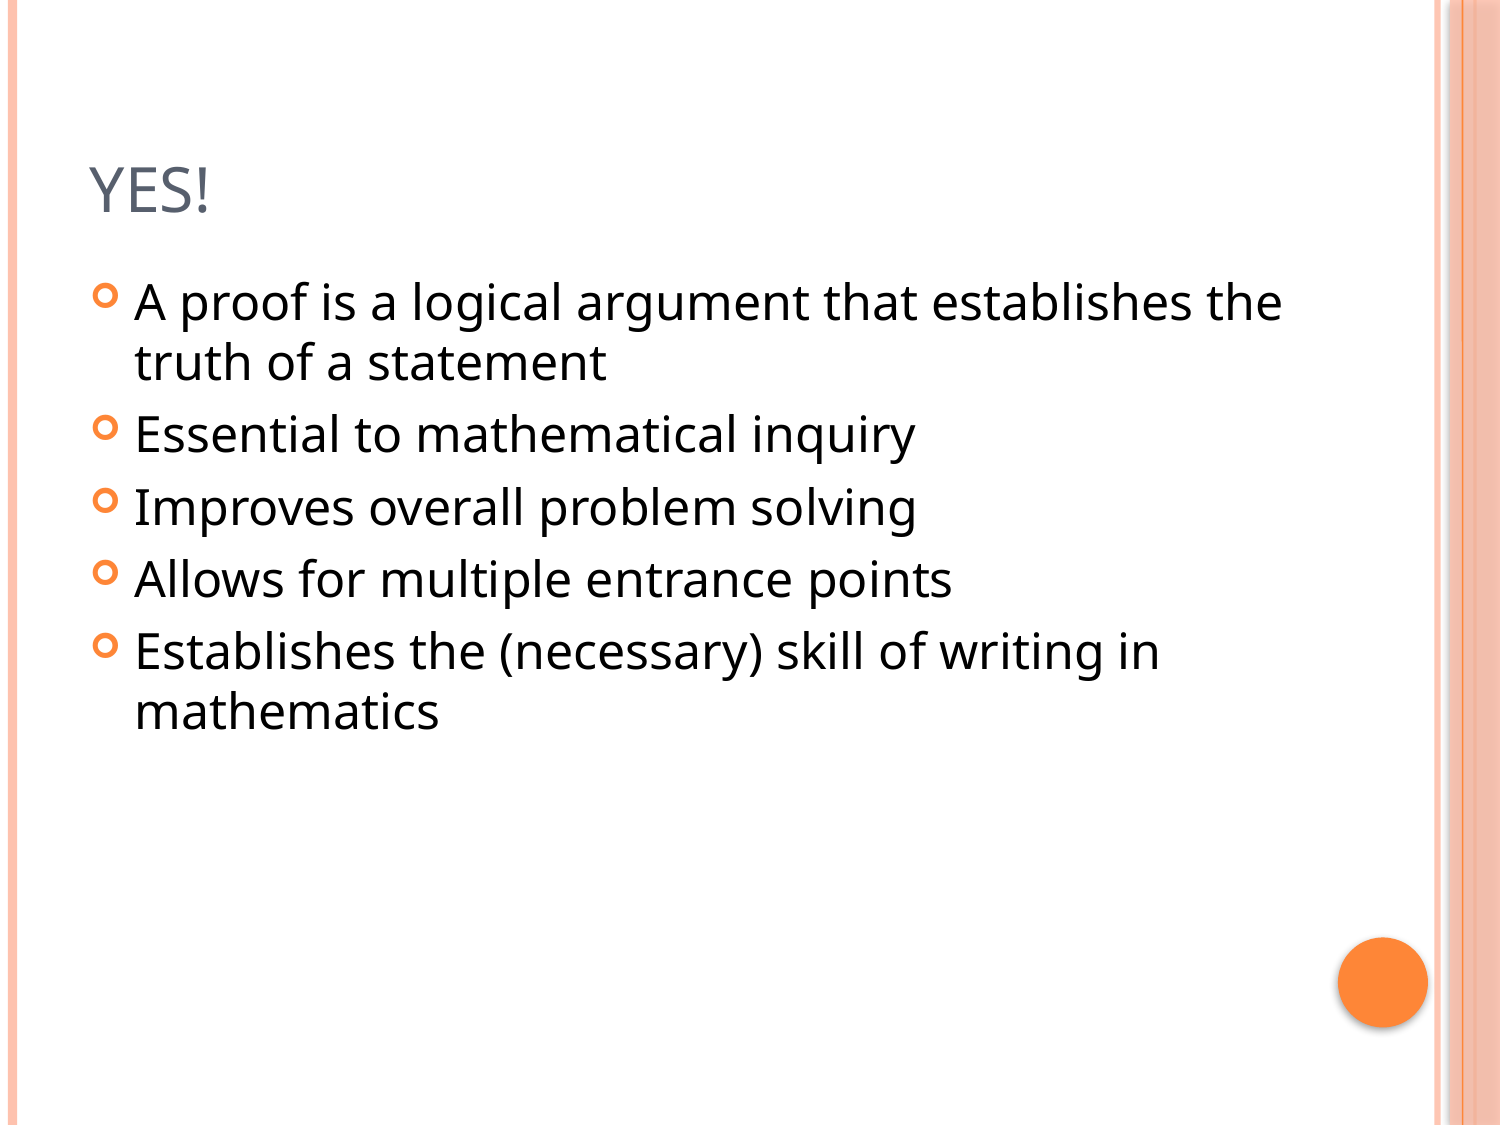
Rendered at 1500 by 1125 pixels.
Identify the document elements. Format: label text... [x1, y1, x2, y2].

list A proof is a logical argument that establishes the truth of a statement Essential to mathematical inquiry Improves overall problem solving Allows for multiple entrance points Establishes the (necessary) skill of writing in mathematics [75, 262, 1300, 1062]
title Yes! [75, 45, 1300, 233]
